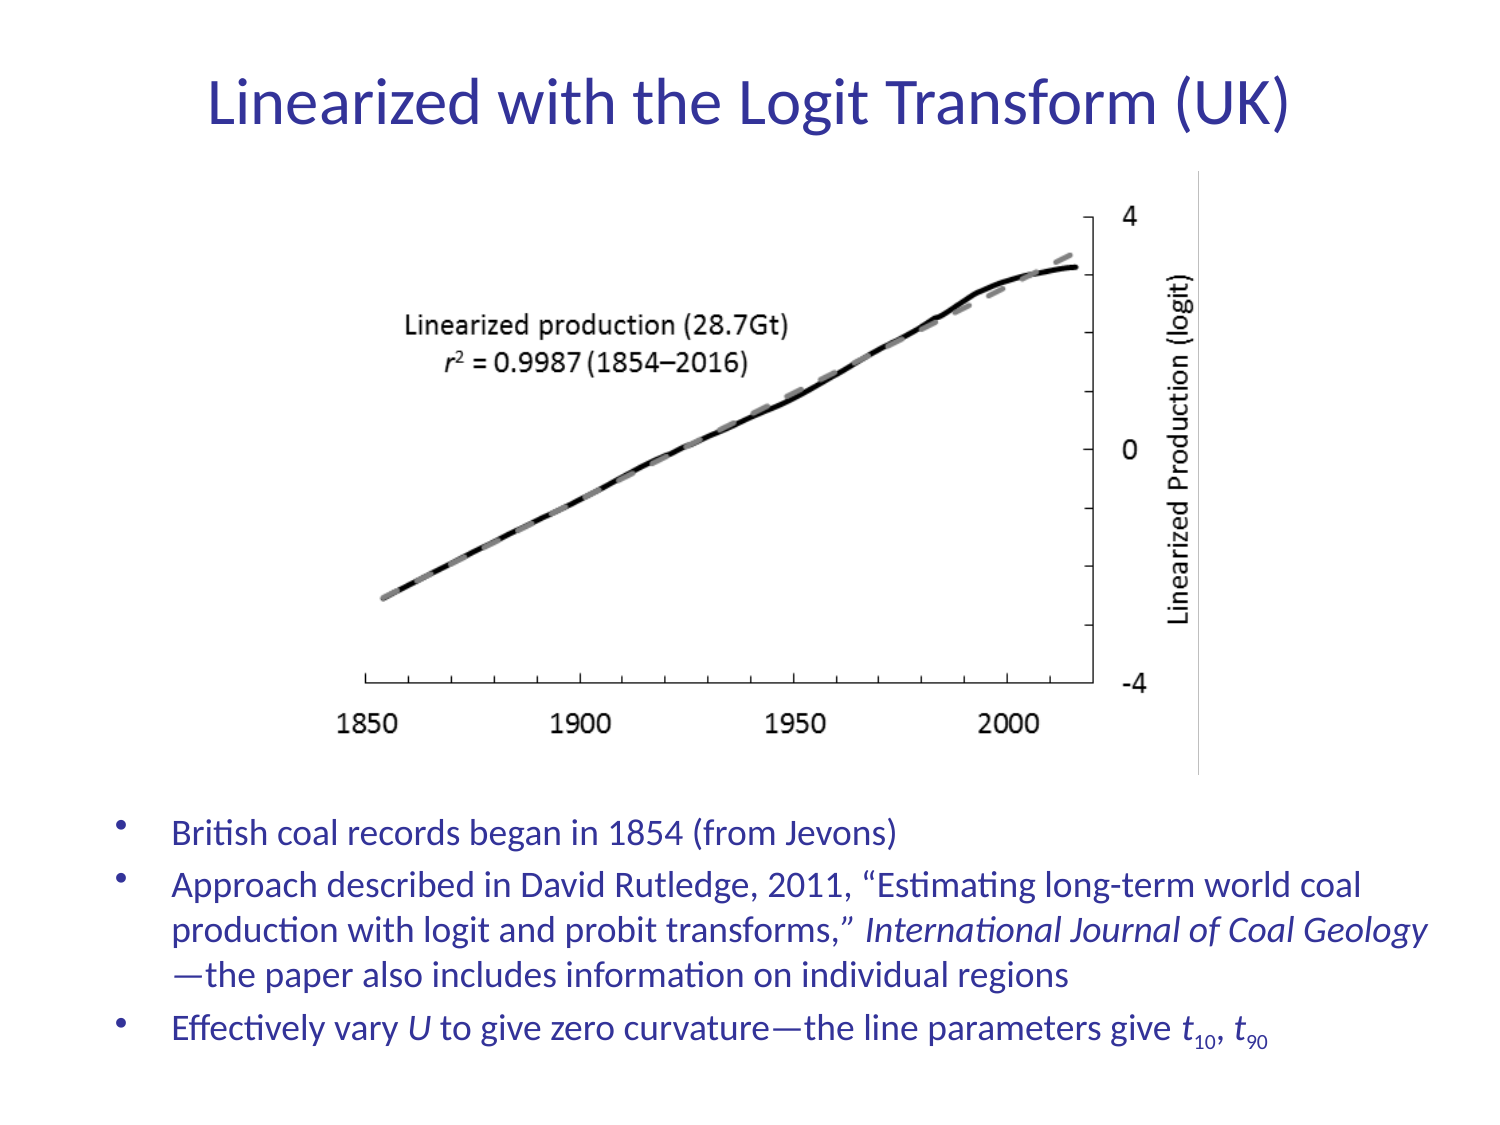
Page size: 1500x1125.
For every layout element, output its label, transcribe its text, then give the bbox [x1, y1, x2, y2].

title Linearized with the Logit Transform (UK) [75, 45, 1425, 150]
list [318, 171, 1201, 776]
list British coal records began in 1854 (from Jevons) Approach described in David Rutledge, 2011, “Estimating long-term world coal production with logit and probit transforms,” International Journal of Coal Geology—the paper also includes information on individual regions Effectively vary U to give zero curvature—the line parameters give t10, t90 [99, 800, 1463, 1063]
